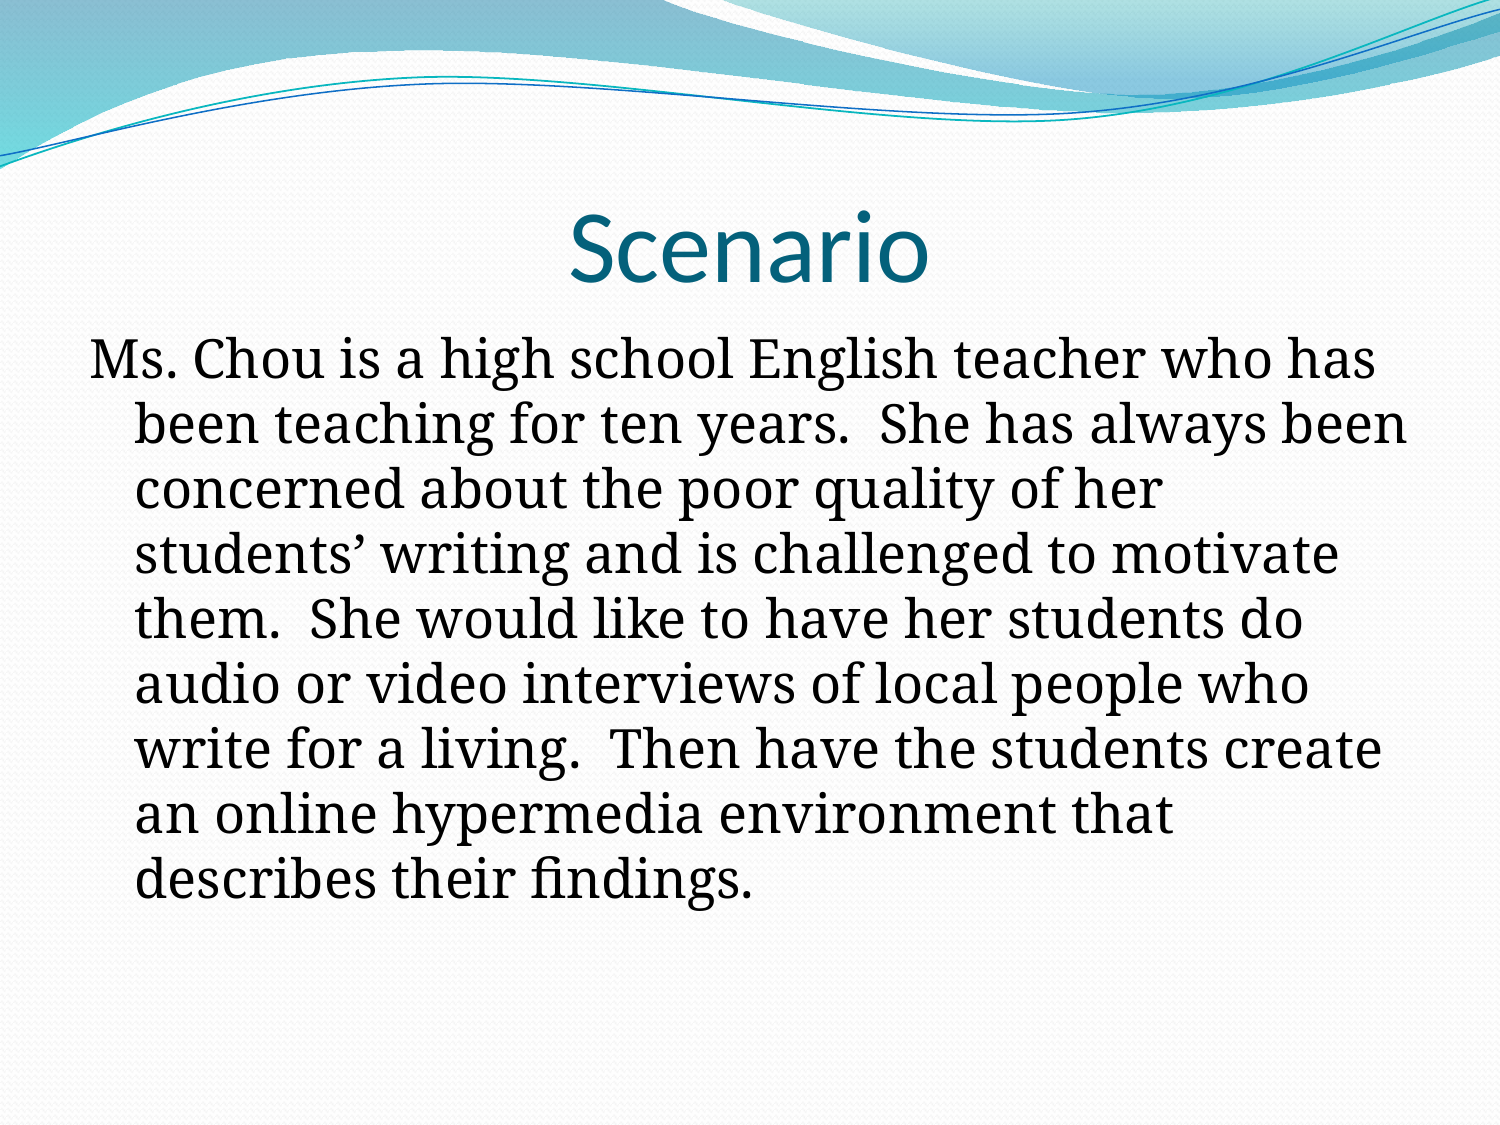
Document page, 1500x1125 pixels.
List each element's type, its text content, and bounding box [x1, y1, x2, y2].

title Scenario [75, 115, 1425, 303]
list Ms. Chou is a high school English teacher who has been teaching for ten years. She has always been concerned about the poor quality of her students’ writing and is challenged to motivate them. She would like to have her students do audio or video interviews of local people who write for a living. Then have the students create an online hypermedia environment that describes their findings. [75, 317, 1425, 1038]
